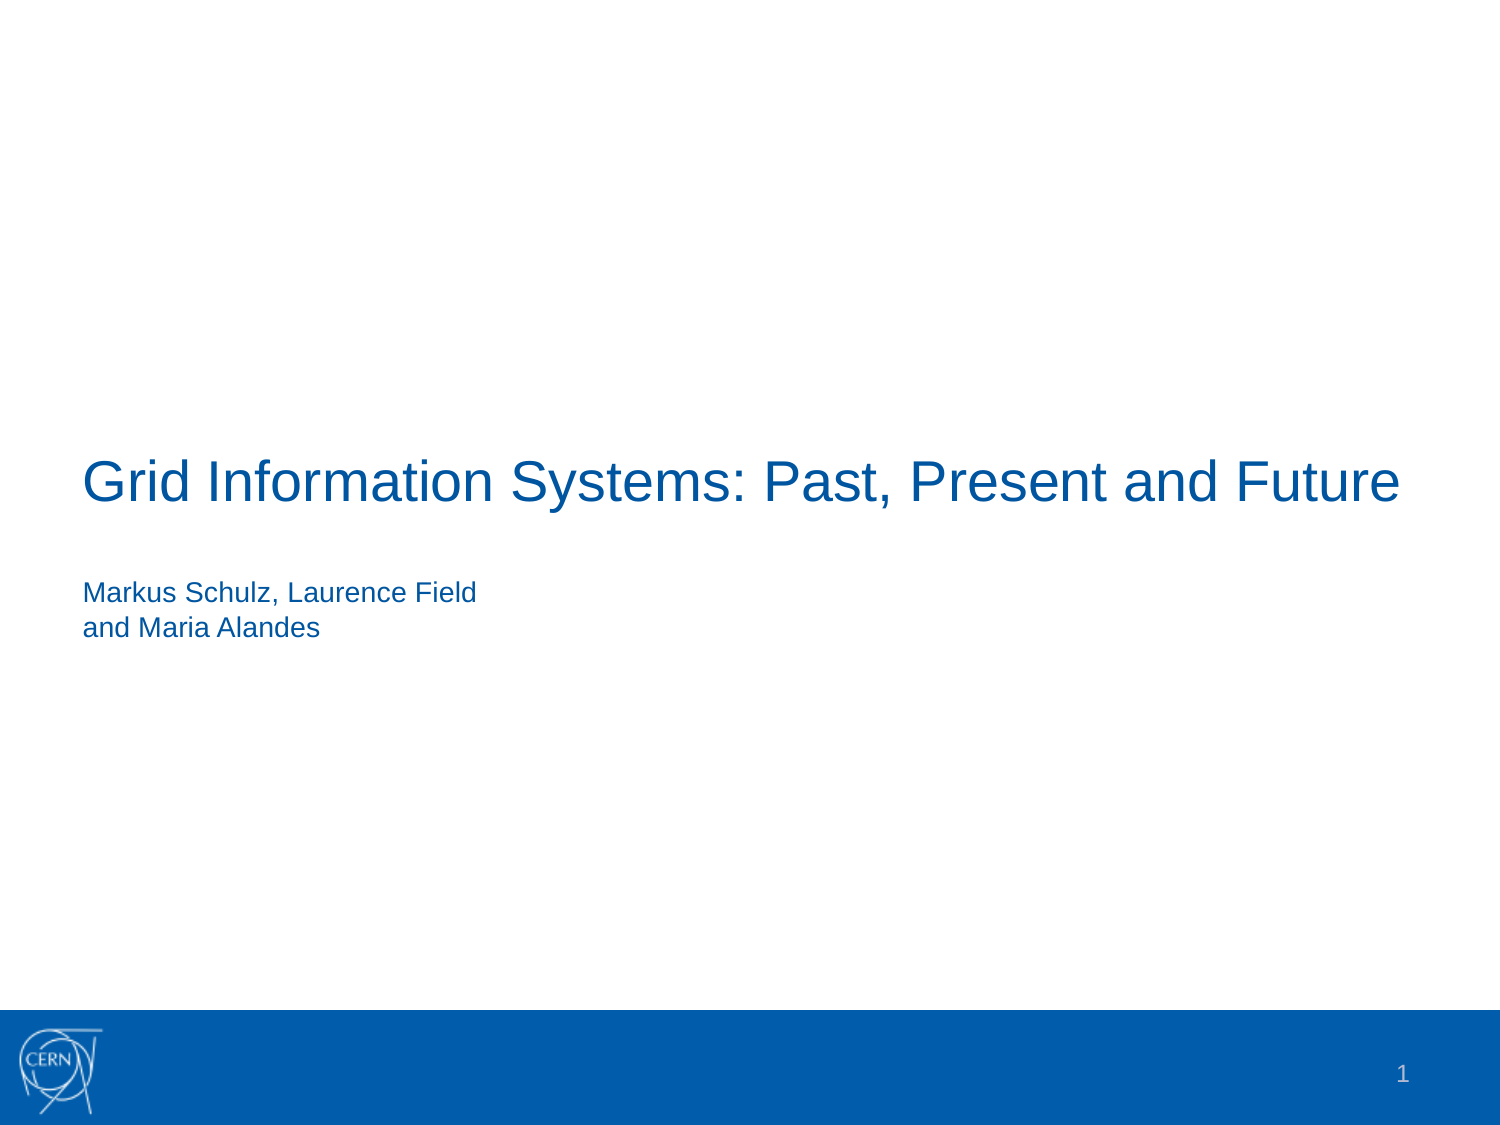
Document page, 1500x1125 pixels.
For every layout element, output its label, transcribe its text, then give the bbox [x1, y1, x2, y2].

list Markus Schulz, Laurence Field and Maria Alandes [75, 574, 525, 643]
title Grid Information Systems: Past, Present and Future [75, 401, 1425, 556]
slide_number 1 [1342, 1042, 1425, 1103]
